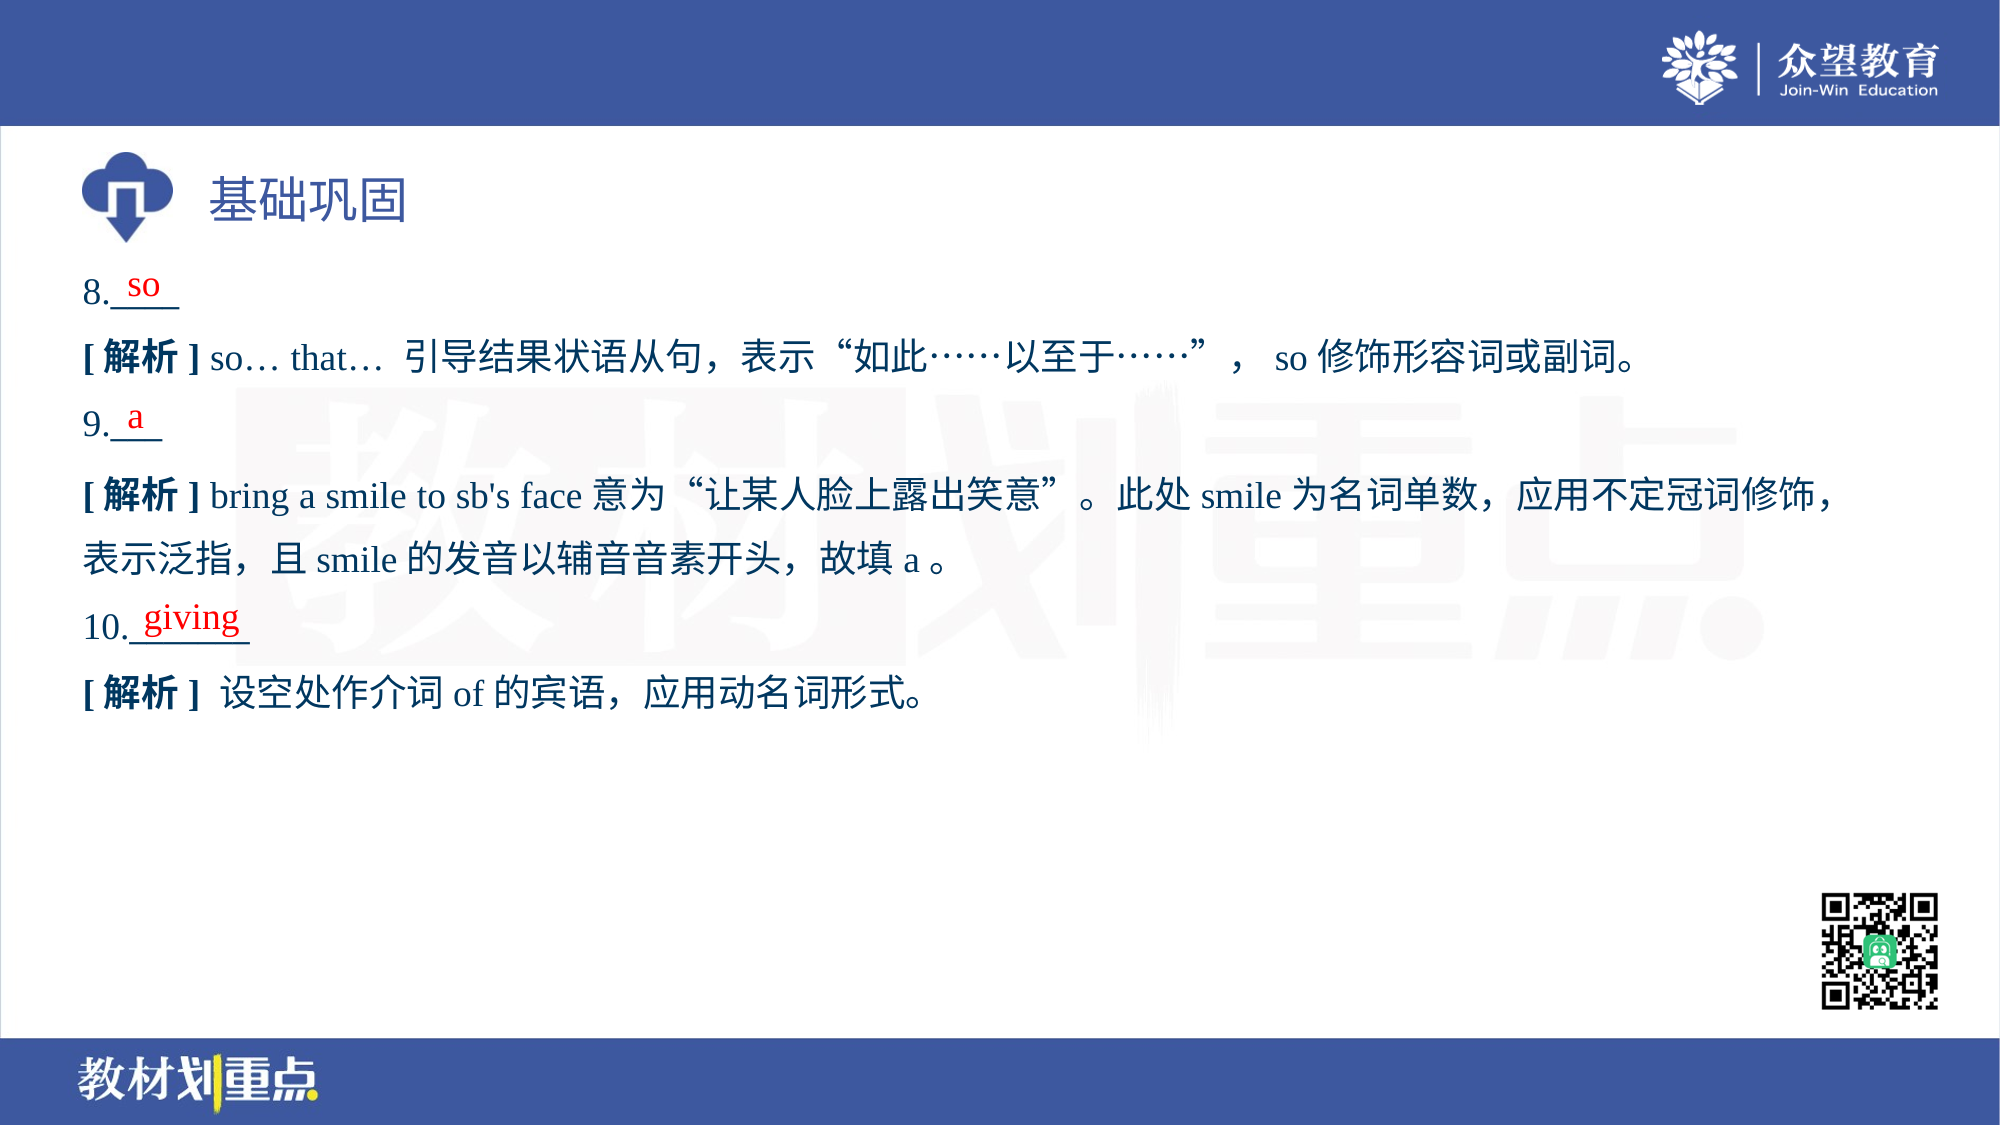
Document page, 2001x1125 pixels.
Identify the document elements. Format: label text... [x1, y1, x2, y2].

text_box a [113, 371, 158, 430]
text_box [解析] so… that… 引导结果状语从句，表示“如此……以至于……”，so修饰形容词或副词。 [82, 313, 1817, 371]
text_box 9.___ [82, 379, 1817, 438]
picture [0, 0, 2000, 1125]
text_box giving [130, 572, 254, 631]
text_box 10._______ [82, 582, 1817, 641]
text_box [解析] 设空处作介词of的宾语，应用动名词形式。 [82, 649, 1817, 707]
text_box so [113, 238, 175, 298]
text_box 8.____ [82, 247, 1817, 306]
text_box [解析] bring a smile to sb's face意为“让某人脸上露出笑意”。此处smile为名词单数，应用不定冠词修饰， 表示泛指，且smile的发音以辅音音素开头，故填a。 [82, 446, 1817, 574]
